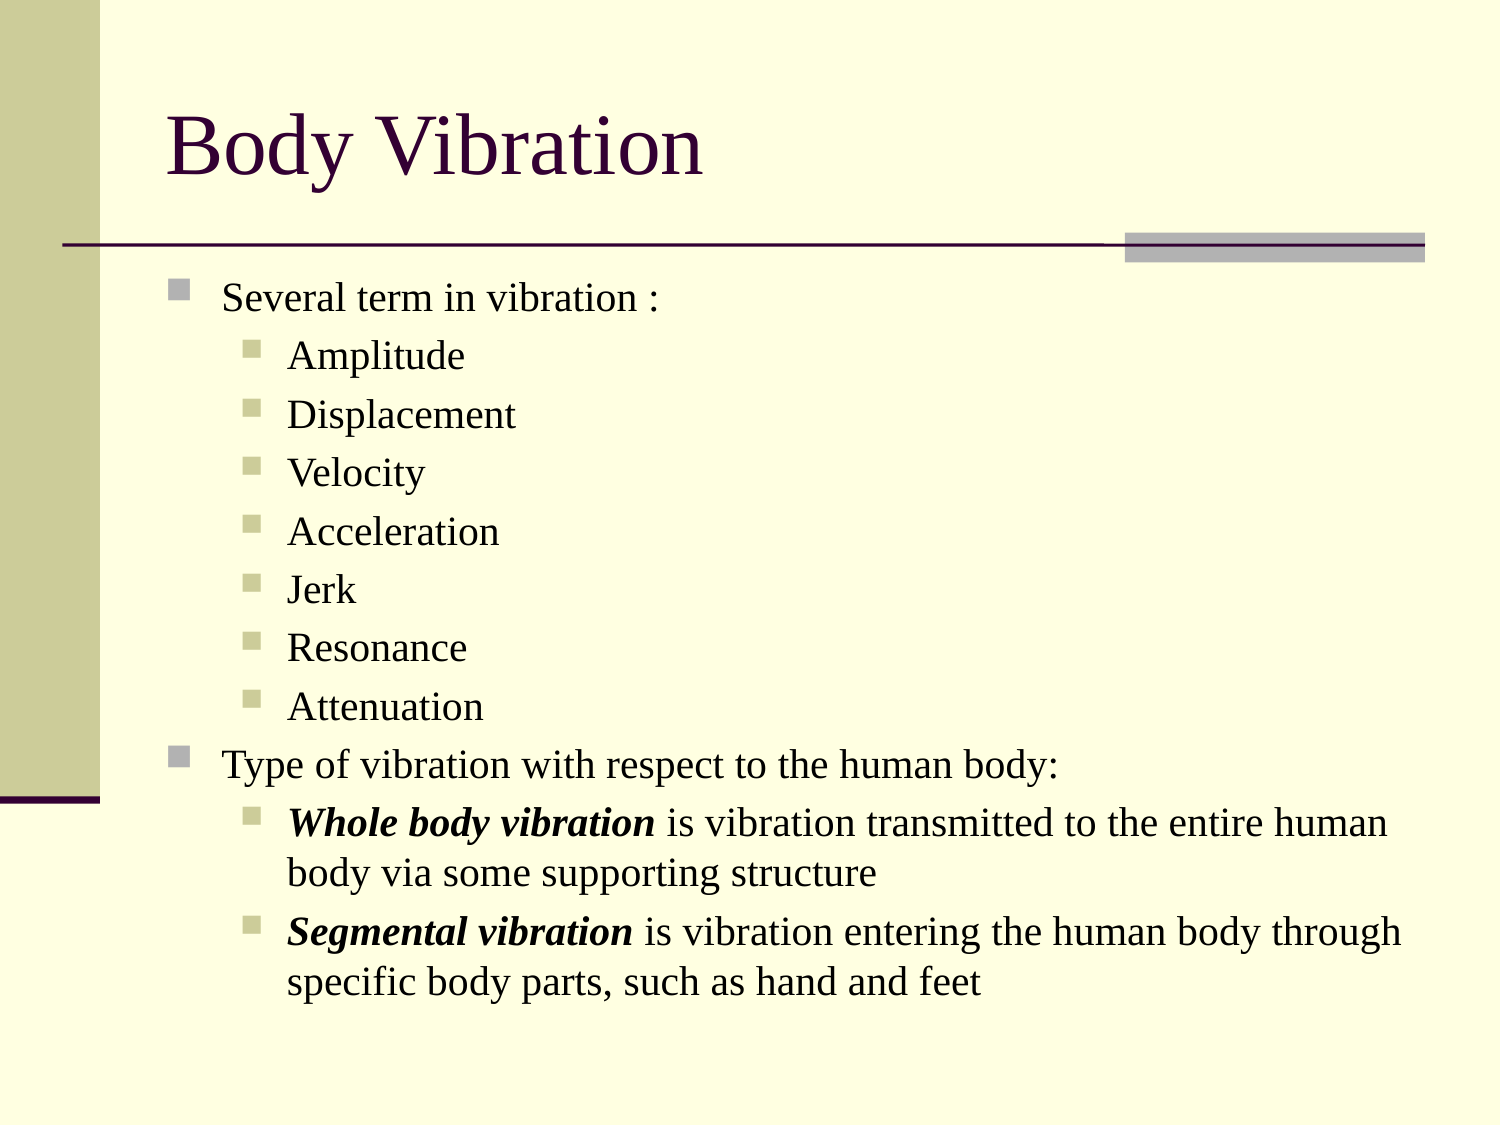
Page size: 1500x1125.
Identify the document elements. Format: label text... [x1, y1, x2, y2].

list Several term in vibration : Amplitude Displacement Velocity Acceleration Jerk Resonance Attenuation Type of vibration with respect to the human body: Whole body vibration is vibration transmitted to the entire human body via some supporting structure Segmental vibration is vibration entering the human body through specific body parts, such as hand and feet [149, 262, 1426, 1055]
title Body Vibration [149, 45, 1426, 234]
